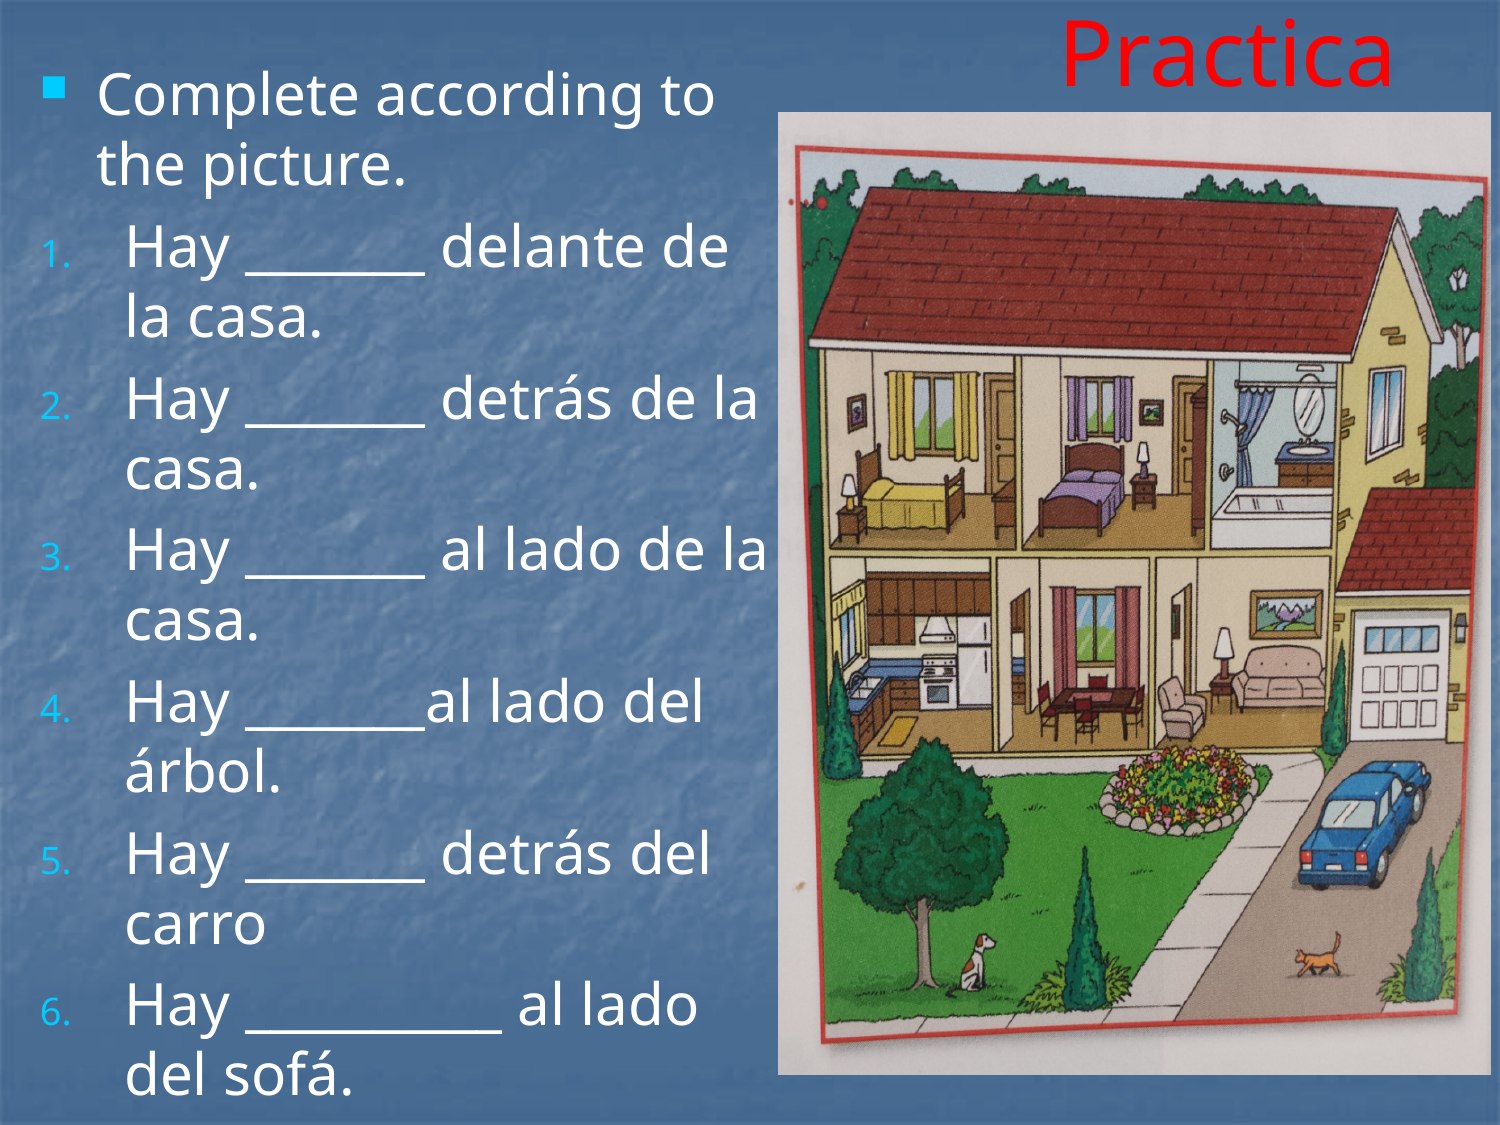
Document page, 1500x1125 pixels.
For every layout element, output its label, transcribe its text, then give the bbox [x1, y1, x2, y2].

list Complete according to the picture. Hay _______ delante de la casa. Hay _______ detrás de la casa. Hay _______ al lado de la casa. Hay _______al lado del árbol. Hay _______ detrás del carro Hay __________ al lado del sofá. [24, 50, 788, 863]
title Practica [62, 0, 1413, 110]
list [777, 112, 1491, 1076]
